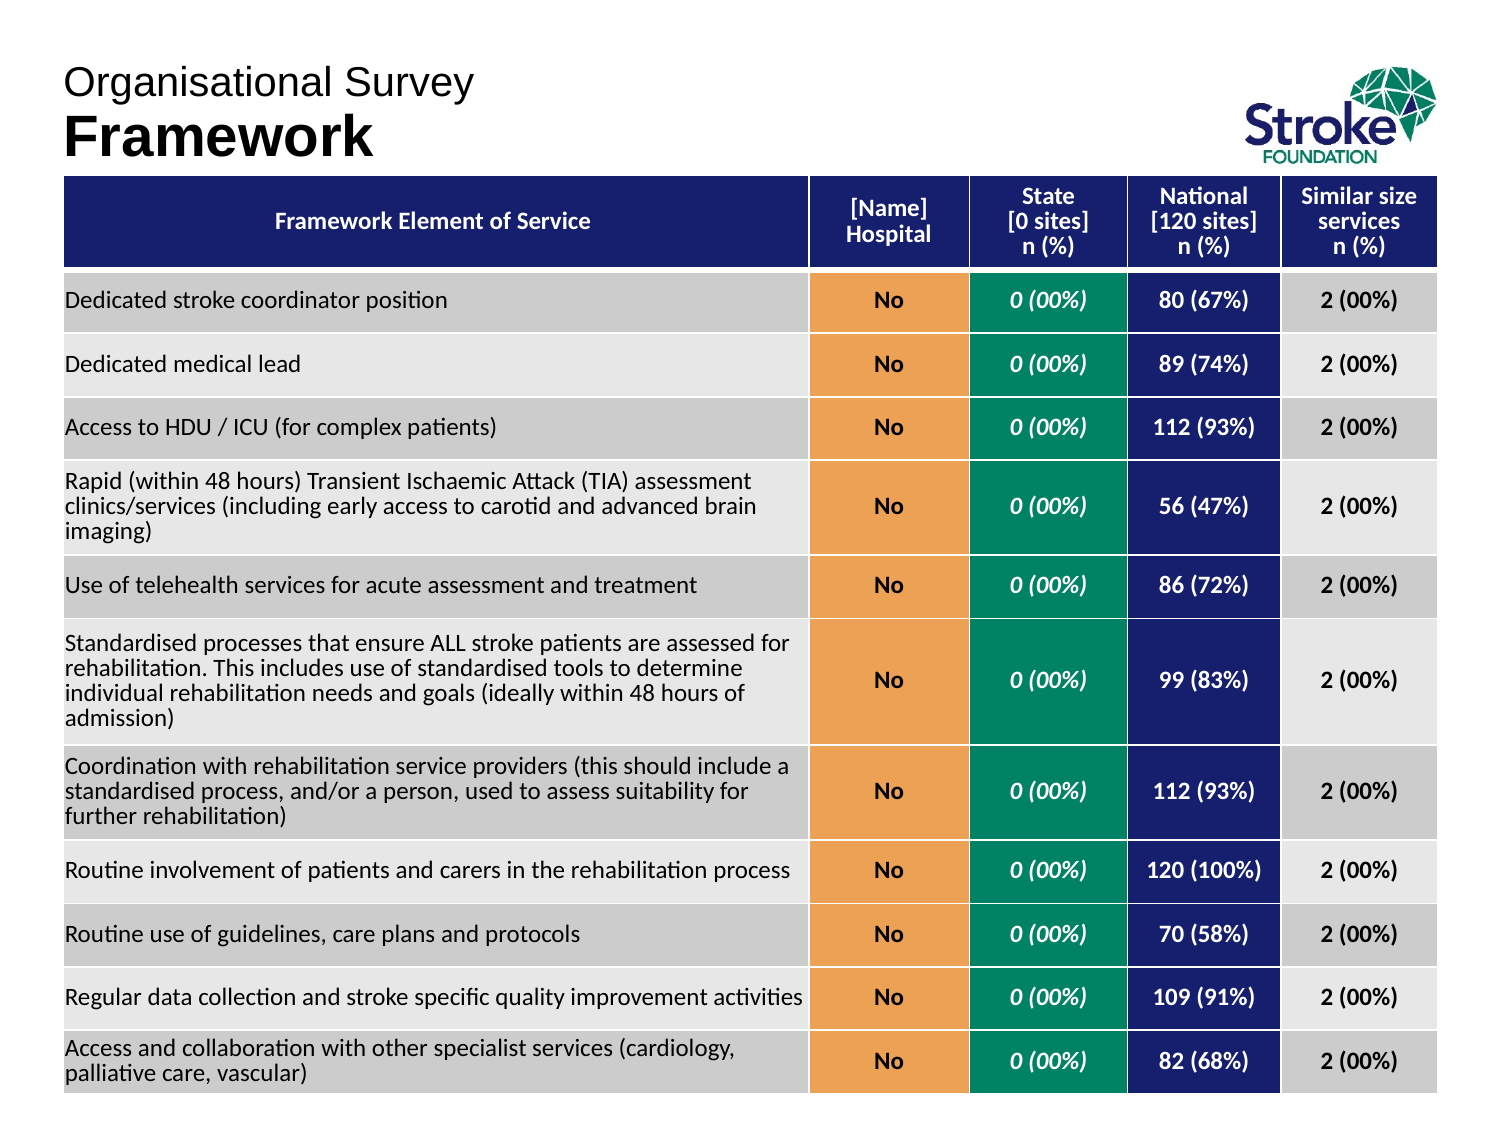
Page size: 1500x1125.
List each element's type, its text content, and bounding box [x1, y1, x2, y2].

table_cell 2 (00%) [1282, 334, 1437, 396]
table_header Framework Element of Service [64, 176, 808, 267]
table_cell Standardised processes that ensure ALL stroke patients are assessed for rehabilitation. This includes use of standardised tools to determine individual rehabilitation needs and goals (ideally within 48 hours of admission) [64, 619, 808, 744]
table_cell 0 (00%) [970, 619, 1127, 744]
table_cell 56 (47%) [1128, 461, 1280, 554]
table_cell Access and collaboration with other specialist services (cardiology, palliative care, vascular) [64, 1031, 808, 1093]
table_header State [0 sites] n (%) [970, 176, 1127, 267]
table_cell No [810, 461, 969, 554]
table_cell 2 (00%) [1282, 1031, 1437, 1093]
table_header Similar size services n (%) [1282, 200, 1437, 267]
table_cell No [810, 334, 969, 396]
table_header [Name] Hospital [810, 176, 969, 267]
table_cell No [810, 556, 969, 618]
table_cell Dedicated medical lead [64, 334, 808, 396]
table_cell No [810, 619, 969, 744]
table_cell Access to HDU / ICU (for complex patients) [64, 398, 808, 459]
table_cell 0 (00%) [970, 904, 1127, 966]
table_cell 0 (00%) [970, 398, 1127, 459]
table_cell 80 (67%) [1128, 273, 1280, 332]
table_cell No [810, 1031, 969, 1093]
table_cell 2 (00%) [1282, 841, 1437, 903]
table_cell Routine involvement of patients and carers in the rehabilitation process [64, 841, 808, 903]
table_cell 86 (72%) [1128, 556, 1280, 618]
table_cell 112 (93%) [1128, 398, 1280, 459]
table_cell No [810, 968, 969, 1029]
table_cell Coordination with rehabilitation service providers (this should include a standardised process, and/or a person, used to assess suitability for further rehabilitation) [64, 746, 808, 839]
table_cell 0 (00%) [970, 556, 1127, 618]
table_cell 0 (00%) [970, 968, 1127, 1029]
table_cell 89 (74%) [1128, 334, 1280, 396]
table_cell 0 (00%) [970, 334, 1127, 396]
table_cell 2 (00%) [1282, 556, 1437, 618]
picture [1220, 30, 1459, 200]
table_cell 2 (00%) [1282, 904, 1437, 966]
table_cell No [810, 746, 969, 839]
table_cell 2 (00%) [1282, 398, 1437, 459]
table_cell No [810, 273, 969, 332]
table_cell No [810, 841, 969, 903]
table_cell 2 (00%) [1282, 968, 1437, 1029]
table_cell 0 (00%) [970, 841, 1127, 903]
table_cell 120 (100%) [1128, 841, 1280, 903]
table_cell No [810, 398, 969, 459]
table_header National [120 sites] n (%) [1128, 176, 1280, 267]
table_cell 2 (00%) [1282, 619, 1437, 744]
table_cell 2 (00%) [1282, 746, 1437, 839]
table_cell 0 (00%) [970, 273, 1127, 332]
table_cell Regular data collection and stroke specific quality improvement activities [64, 968, 808, 1029]
table_cell Use of telehealth services for acute assessment and treatment [64, 556, 808, 618]
table_cell 2 (00%) [1282, 273, 1437, 332]
table_cell 0 (00%) [970, 461, 1127, 554]
table_cell 70 (58%) [1128, 904, 1280, 966]
table_cell Dedicated stroke coordinator position [64, 273, 808, 332]
title Organisational Survey Framework [48, 54, 756, 175]
table_cell 82 (68%) [1128, 1031, 1280, 1093]
table_cell 112 (93%) [1128, 746, 1280, 839]
table_cell 109 (91%) [1128, 968, 1280, 1029]
table_cell Rapid (within 48 hours) Transient Ischaemic Attack (TIA) assessment clinics/services (including early access to carotid and advanced brain imaging) [64, 461, 808, 554]
table_cell No [810, 904, 969, 966]
table_cell 0 (00%) [970, 1031, 1127, 1093]
table_cell 0 (00%) [970, 746, 1127, 839]
table_cell 2 (00%) [1282, 461, 1437, 554]
table_cell 99 (83%) [1128, 619, 1280, 744]
table_cell Routine use of guidelines, care plans and protocols [64, 904, 808, 966]
